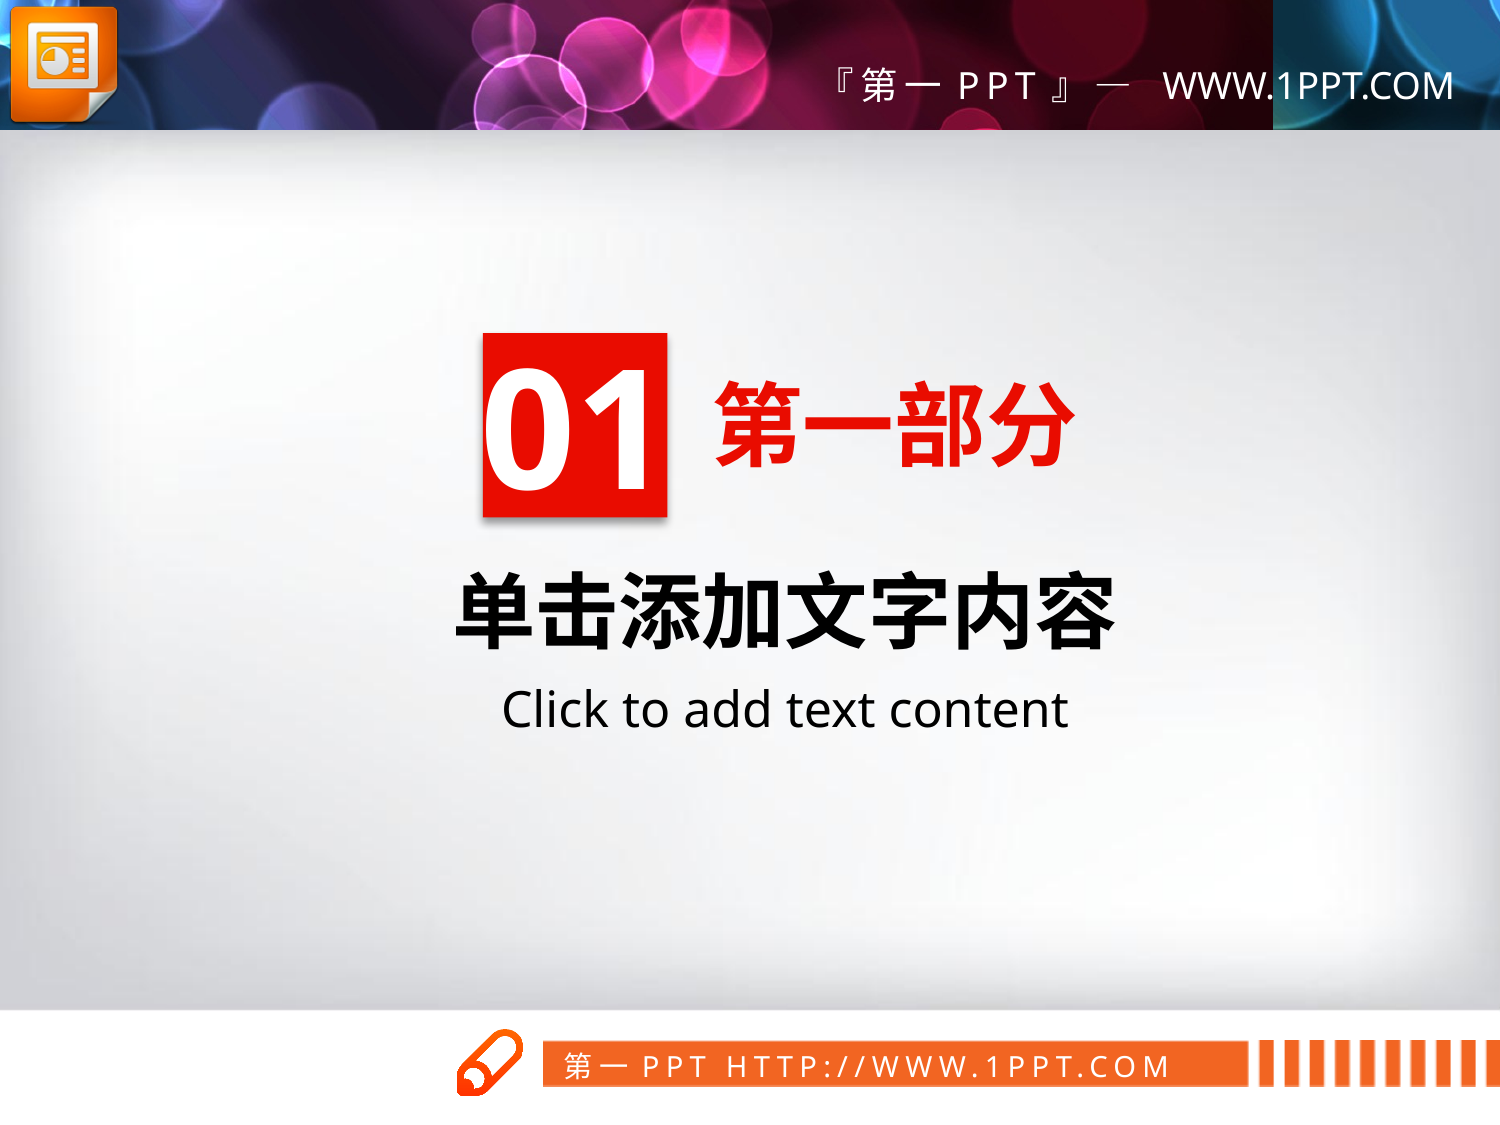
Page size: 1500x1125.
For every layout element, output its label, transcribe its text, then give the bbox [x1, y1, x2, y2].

picture [543, 1040, 1500, 1087]
picture [0, 0, 1500, 1012]
text_box 第一部分 [696, 360, 1094, 486]
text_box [482, 315, 668, 533]
text_box 单击添加文字内容 [437, 551, 1134, 667]
text_box Click to add text content [486, 669, 1085, 745]
